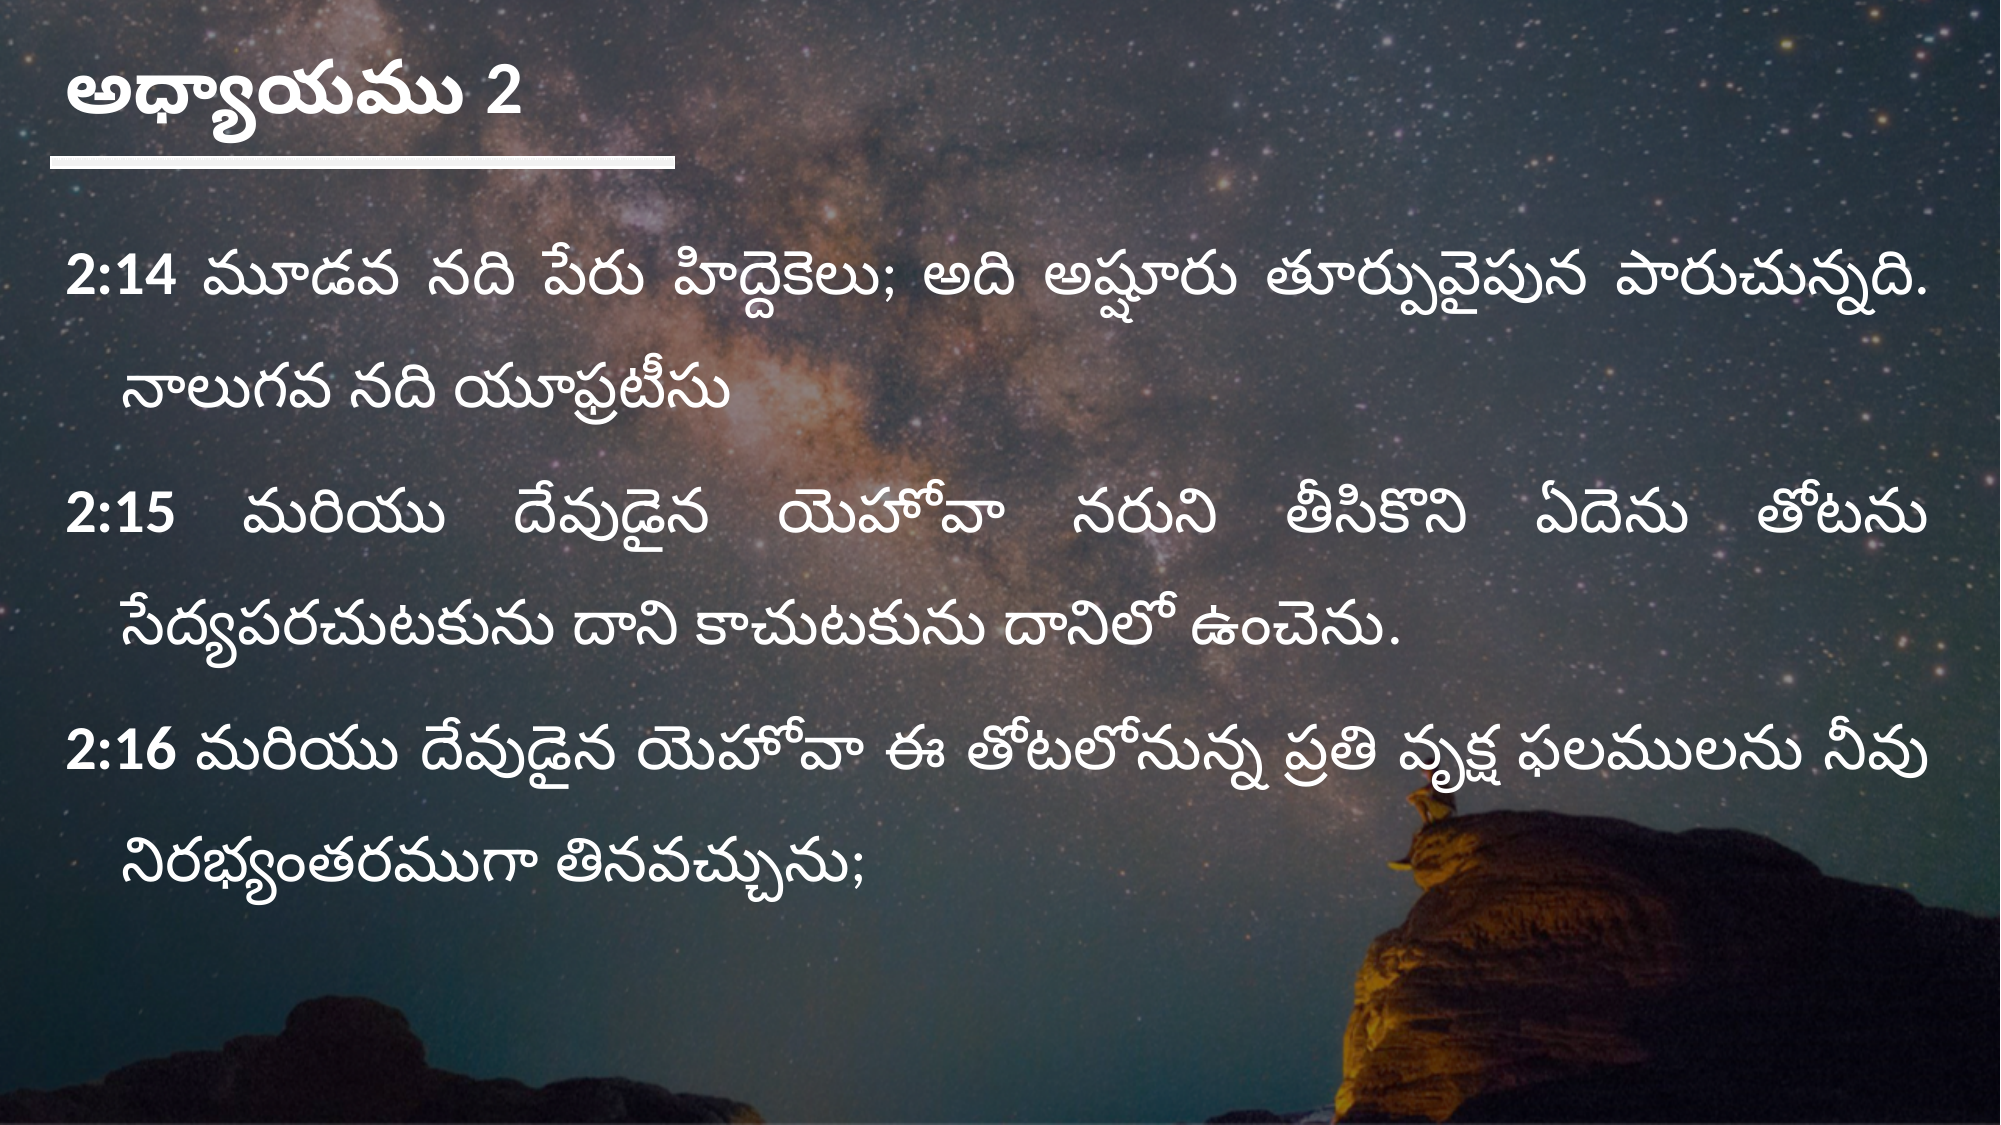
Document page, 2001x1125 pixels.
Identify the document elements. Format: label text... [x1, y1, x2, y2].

list 2:14 మూడవ నది పేరు హిద్దెకెలు; అది అష్షూరు తూర్పువైపున పారుచున్నది. నాలుగవ నది యూఫ్రటీసు 2:15 మరియు దేవుడైన యెహోవా నరుని తీసికొని ఏదెను తోటను సేద్యపరచుటకును దాని కాచుటకును దానిలో ఉంచెను. 2:16 మరియు దేవుడైన యెహోవా ఈ తోటలోనున్న ప్రతి వృక్ష ఫలములను నీవు నిరభ్యంతరముగా తినవచ్చును; [50, 187, 1946, 1063]
title అధ్యాయము 2 [50, 0, 1925, 167]
picture [0, 0, 2000, 1125]
